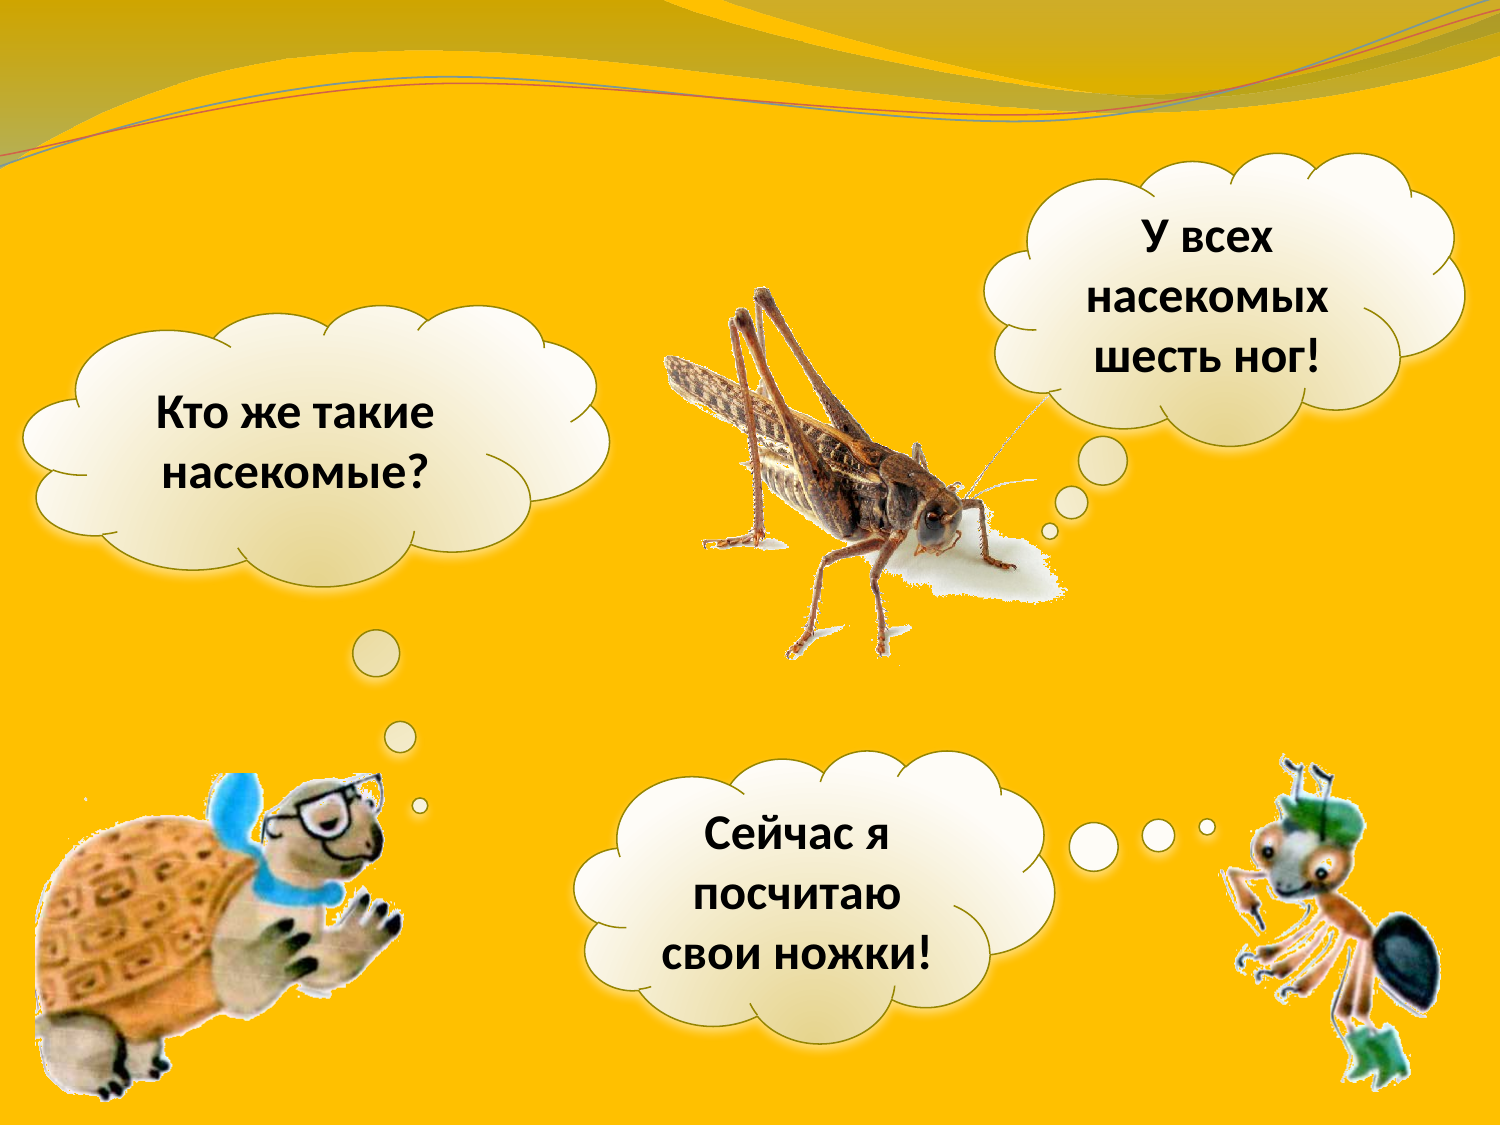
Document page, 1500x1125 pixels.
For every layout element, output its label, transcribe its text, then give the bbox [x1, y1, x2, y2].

text_box Сейчас я посчитаю свои ножки! [1068, 821, 1119, 873]
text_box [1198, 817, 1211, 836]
text_box У всех насекомых шесть ног! [991, 152, 1466, 448]
picture [1218, 749, 1450, 1102]
text_box Сейчас я посчитаю свои ножки! [1141, 818, 1176, 853]
text_box Кто же такие насекомые? [351, 629, 401, 678]
text_box Кто же такие насекомые? [383, 720, 417, 754]
picture [585, 269, 1165, 704]
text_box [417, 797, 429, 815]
text_box Кто же такие насекомые? [22, 304, 578, 588]
text_box Сейчас я посчитаю свои ножки! [572, 750, 1056, 1045]
picture [34, 773, 411, 1110]
